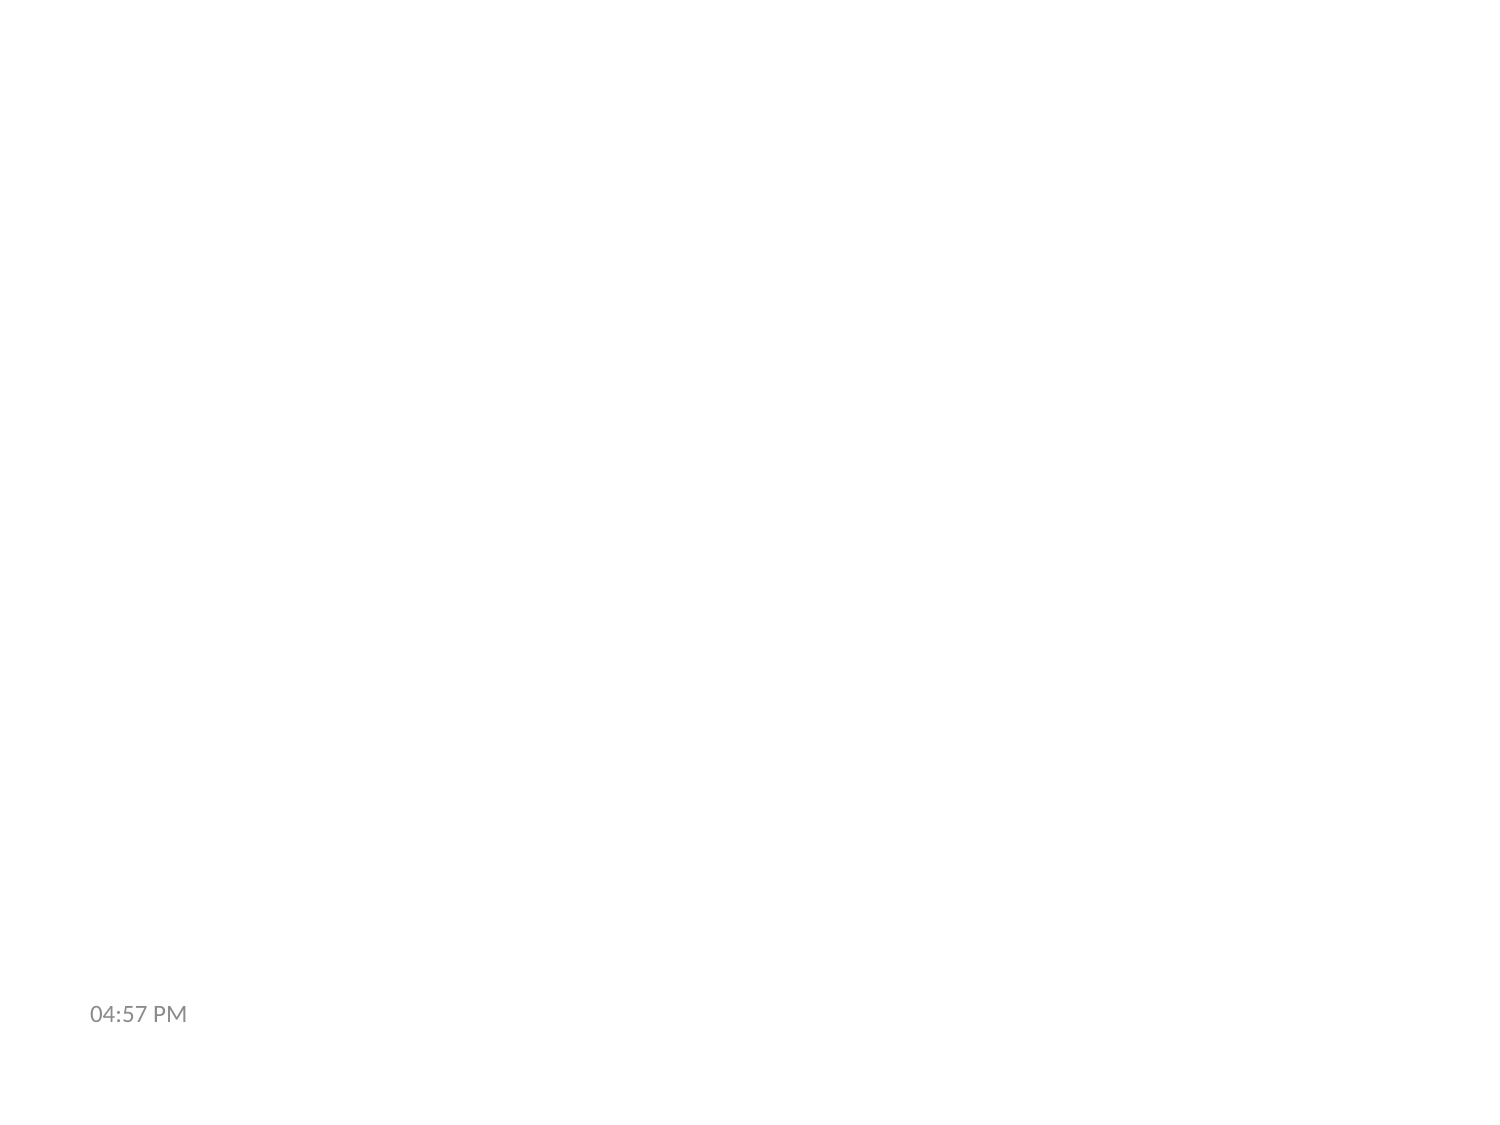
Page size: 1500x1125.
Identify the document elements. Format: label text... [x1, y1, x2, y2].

text_box 3:35 PM [75, 982, 425, 1043]
